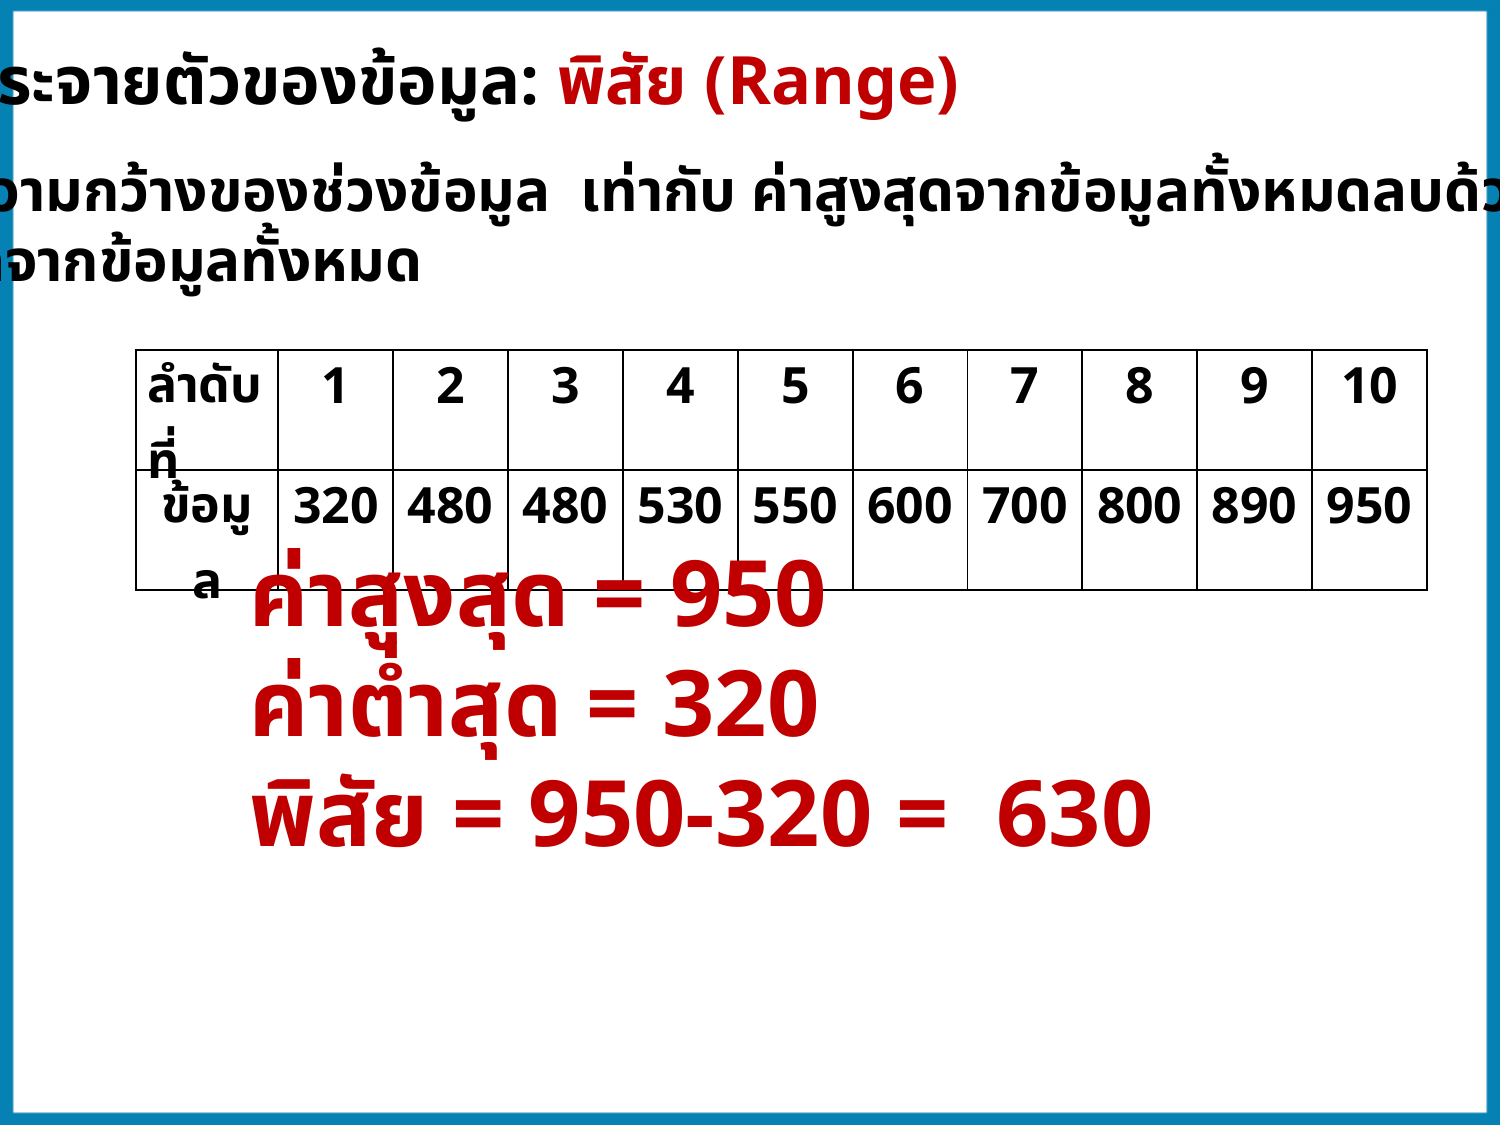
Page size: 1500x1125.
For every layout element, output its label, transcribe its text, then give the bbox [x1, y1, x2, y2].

text_box ค่าสูงสุด = 950 ค่าต่ำสุด = 320 พิสัย = 950-320 = 630 [235, 527, 1170, 872]
table_cell 550 [739, 471, 852, 527]
table_cell 800 [1083, 471, 1196, 589]
picture [13, 301, 1487, 1113]
table_cell 950 [1313, 471, 1426, 589]
table_cell 600 [854, 471, 967, 527]
table_header ลำดับที่ [137, 351, 277, 469]
table_cell 480 [394, 471, 507, 527]
table_cell 530 [624, 471, 737, 527]
table_header 3 [509, 351, 622, 469]
picture [13, 11, 1487, 146]
table_header 8 [1083, 351, 1196, 469]
table_header 7 [968, 351, 1081, 469]
table_cell 700 [968, 471, 1081, 527]
table_header 2 [394, 351, 507, 469]
table_header 10 [1313, 351, 1426, 469]
table_cell 890 [1198, 471, 1311, 589]
table_cell 320 [279, 471, 392, 527]
table_header 6 [854, 351, 967, 469]
text_box การกระจายตัวของข้อมูล: พิสัย (Range) [0, 30, 975, 126]
table_header 5 [739, 351, 852, 469]
table_header 1 [279, 351, 392, 469]
table_cell ข้อมูล [137, 471, 277, 589]
text_box ได้แก่ ความกว้างของช่วงข้อมูล เท่ากับ ค่าสูงสุดจากข้อมูลทั้งหมดลบด้วย ค่าต่ำสุดจากข้อมูลทั้งหมด [0, 146, 1500, 301]
table_header 9 [1198, 351, 1311, 469]
table_cell 480 [509, 471, 622, 527]
table_header 4 [624, 351, 737, 469]
